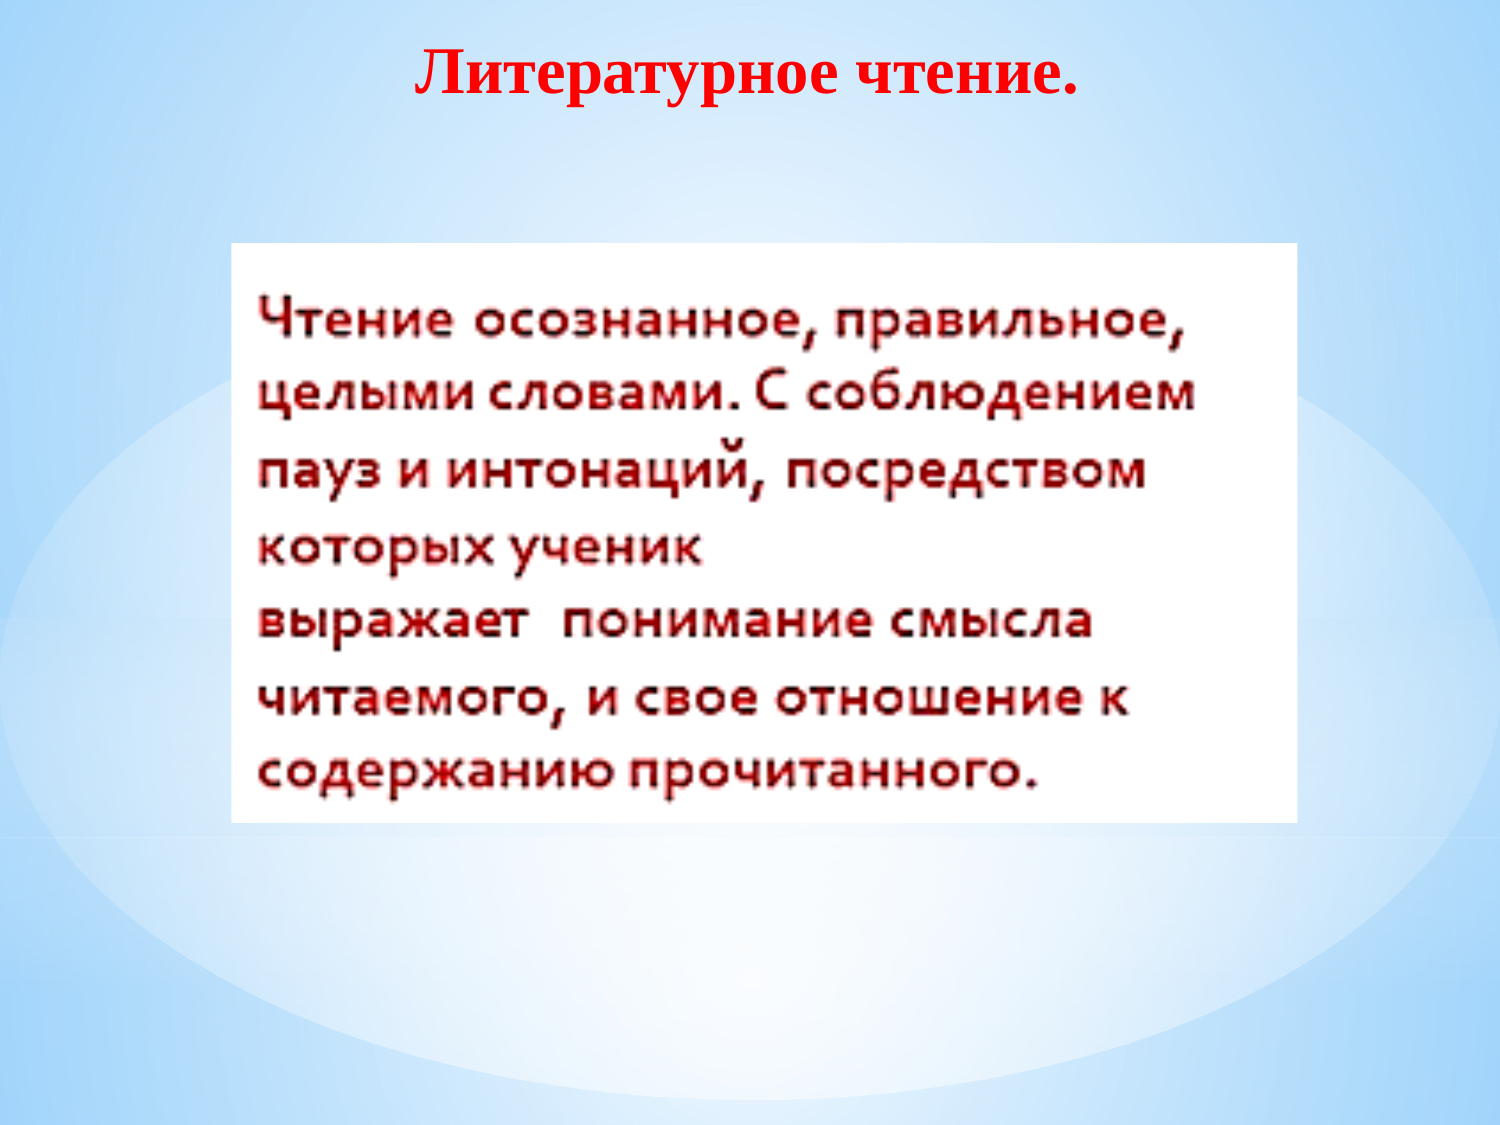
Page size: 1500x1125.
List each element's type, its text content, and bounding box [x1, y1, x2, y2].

picture [231, 243, 1298, 823]
text_box Литературное чтение. [41, 19, 1471, 114]
